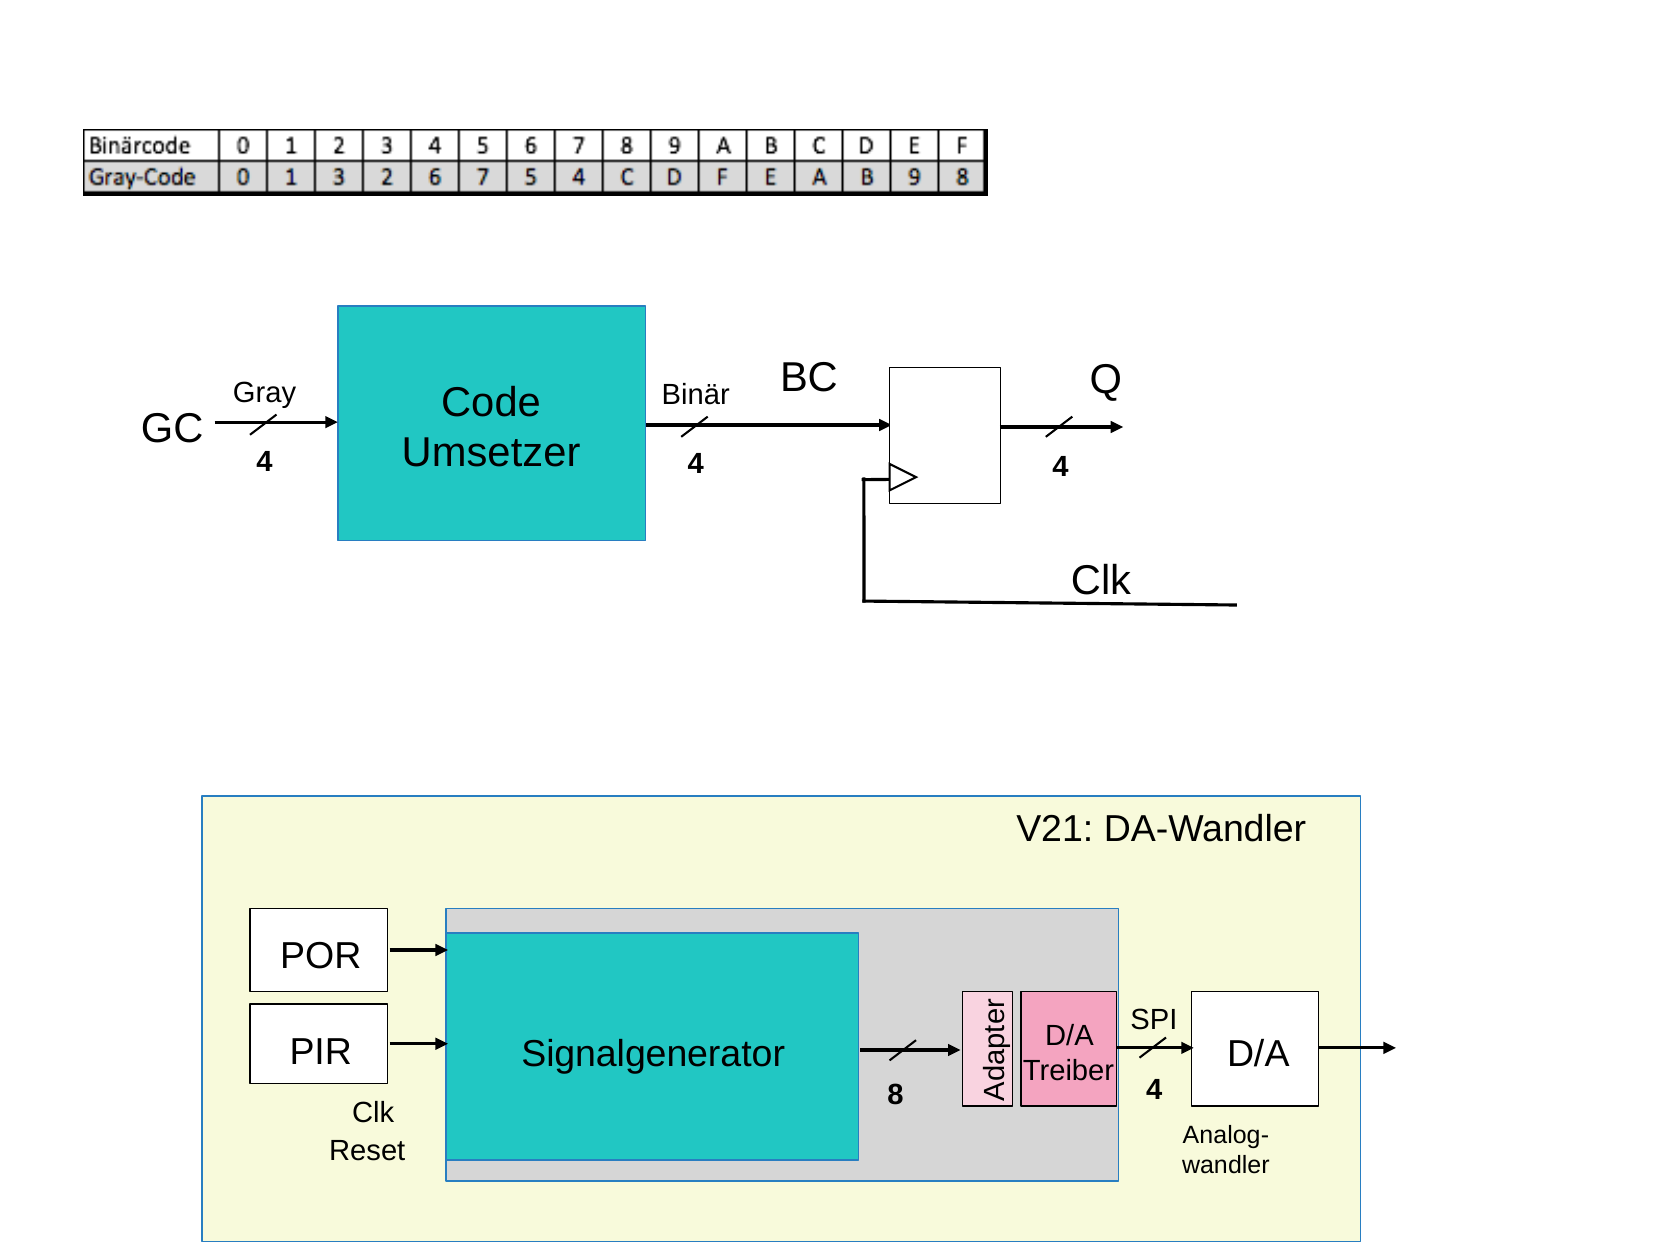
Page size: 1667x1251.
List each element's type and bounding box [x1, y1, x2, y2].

text_box [133, 305, 1238, 606]
text_box [201, 795, 1396, 1242]
picture [83, 128, 988, 197]
